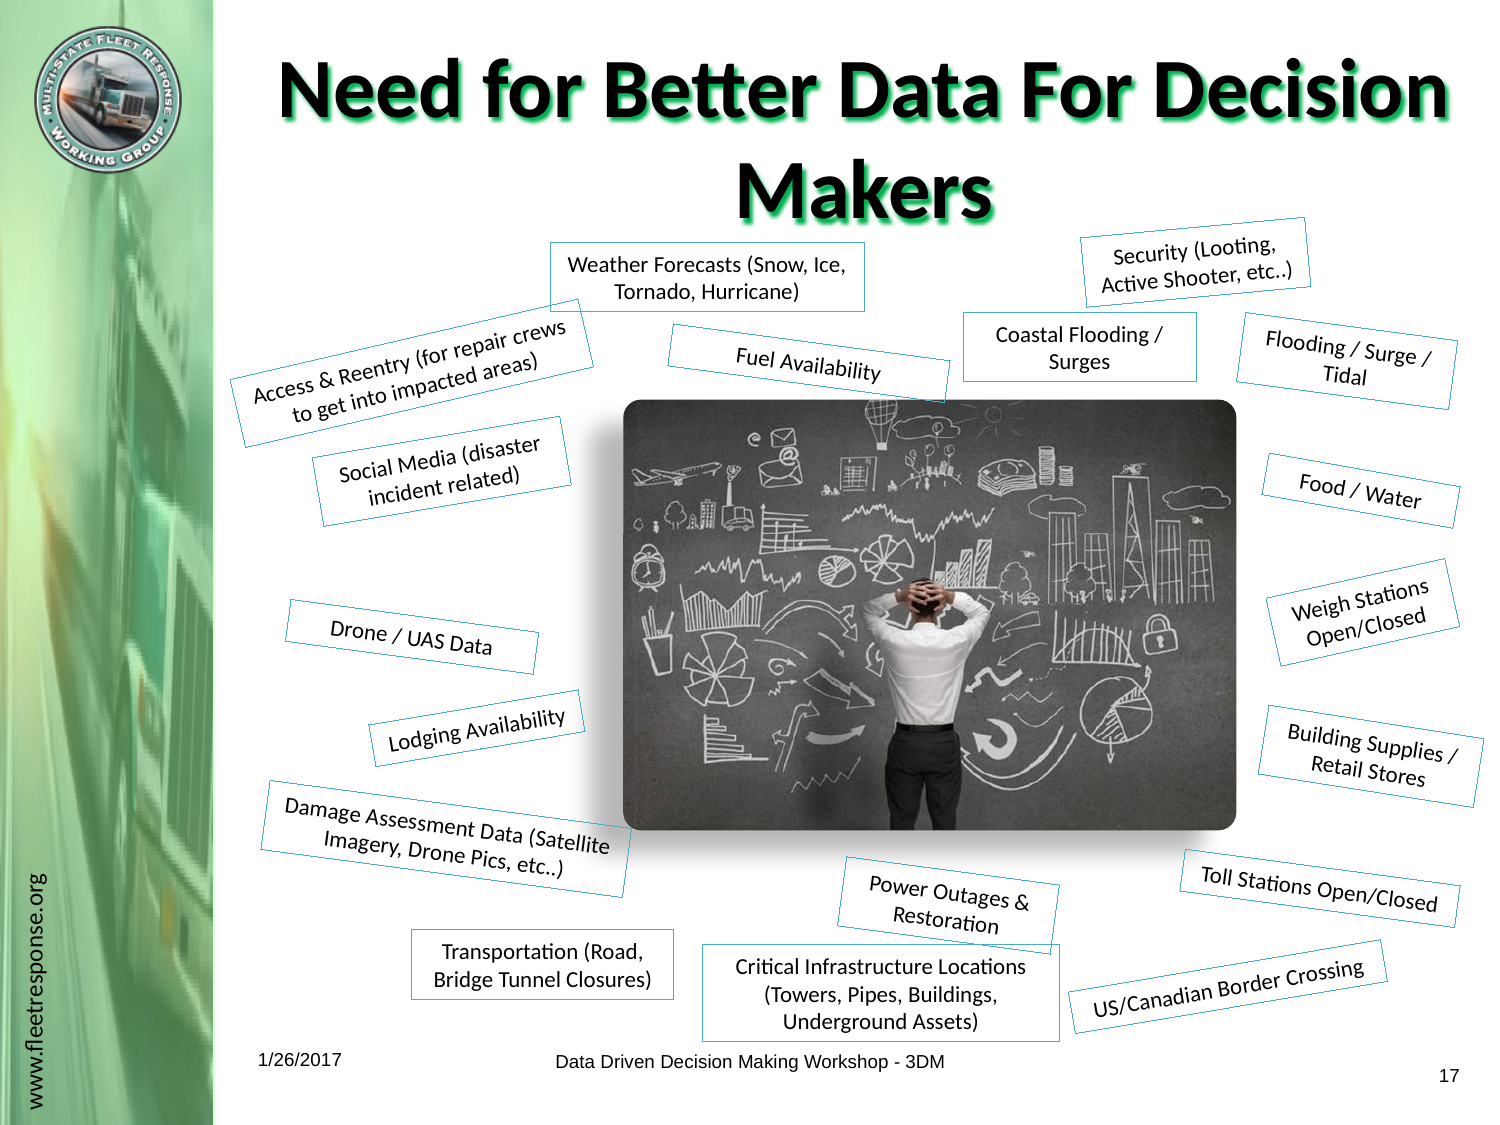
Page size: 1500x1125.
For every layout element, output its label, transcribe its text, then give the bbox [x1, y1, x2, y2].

picture [623, 399, 1237, 831]
text_box Transportation (Road, Bridge Tunnel Closures) [411, 929, 674, 1000]
text_box Weather Forecasts (Snow, Ice, Tornado, Hurricane) [550, 242, 865, 312]
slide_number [125, 1040, 475, 1100]
text_box Toll Stations Open/Closed [1179, 849, 1461, 928]
slide_number 17 [1125, 1045, 1475, 1106]
text_box Lodging Availability [368, 689, 586, 767]
footer Data Driven Decision Making Workshop - 3DM [512, 1042, 988, 1103]
title Need for Better Data For Decision Makers [248, 25, 1480, 243]
text_box Access & Reentry (for repair crews to get into impacted areas) [230, 298, 594, 448]
text_box Social Media (disaster incident related) [312, 416, 572, 527]
text_box Flooding / Surge / Tidal [1236, 312, 1458, 410]
text_box Drone / UAS Data [285, 599, 539, 675]
text_box Weigh Stations Open/Closed [1266, 558, 1460, 667]
text_box Critical Infrastructure Locations (Towers, Pipes, Buildings, Underground Assets) [702, 944, 1060, 1042]
text_box Fuel Availability [667, 323, 951, 397]
text_box Power Outages & Restoration [837, 856, 1060, 944]
picture [28, 24, 187, 183]
text_box Security (Looting, Active Shooter, etc..) [1080, 217, 1311, 308]
text_box Building Supplies / Retail Stores [1258, 705, 1484, 808]
text_box Coastal Flooding / Surges [963, 312, 1197, 382]
text_box Food / Water [1261, 453, 1461, 529]
text_box US/Canadian Border Crossing [1068, 939, 1388, 1034]
text_box Damage Assessment Data (Satellite Imagery, Drone Pics, etc..) [260, 780, 631, 898]
